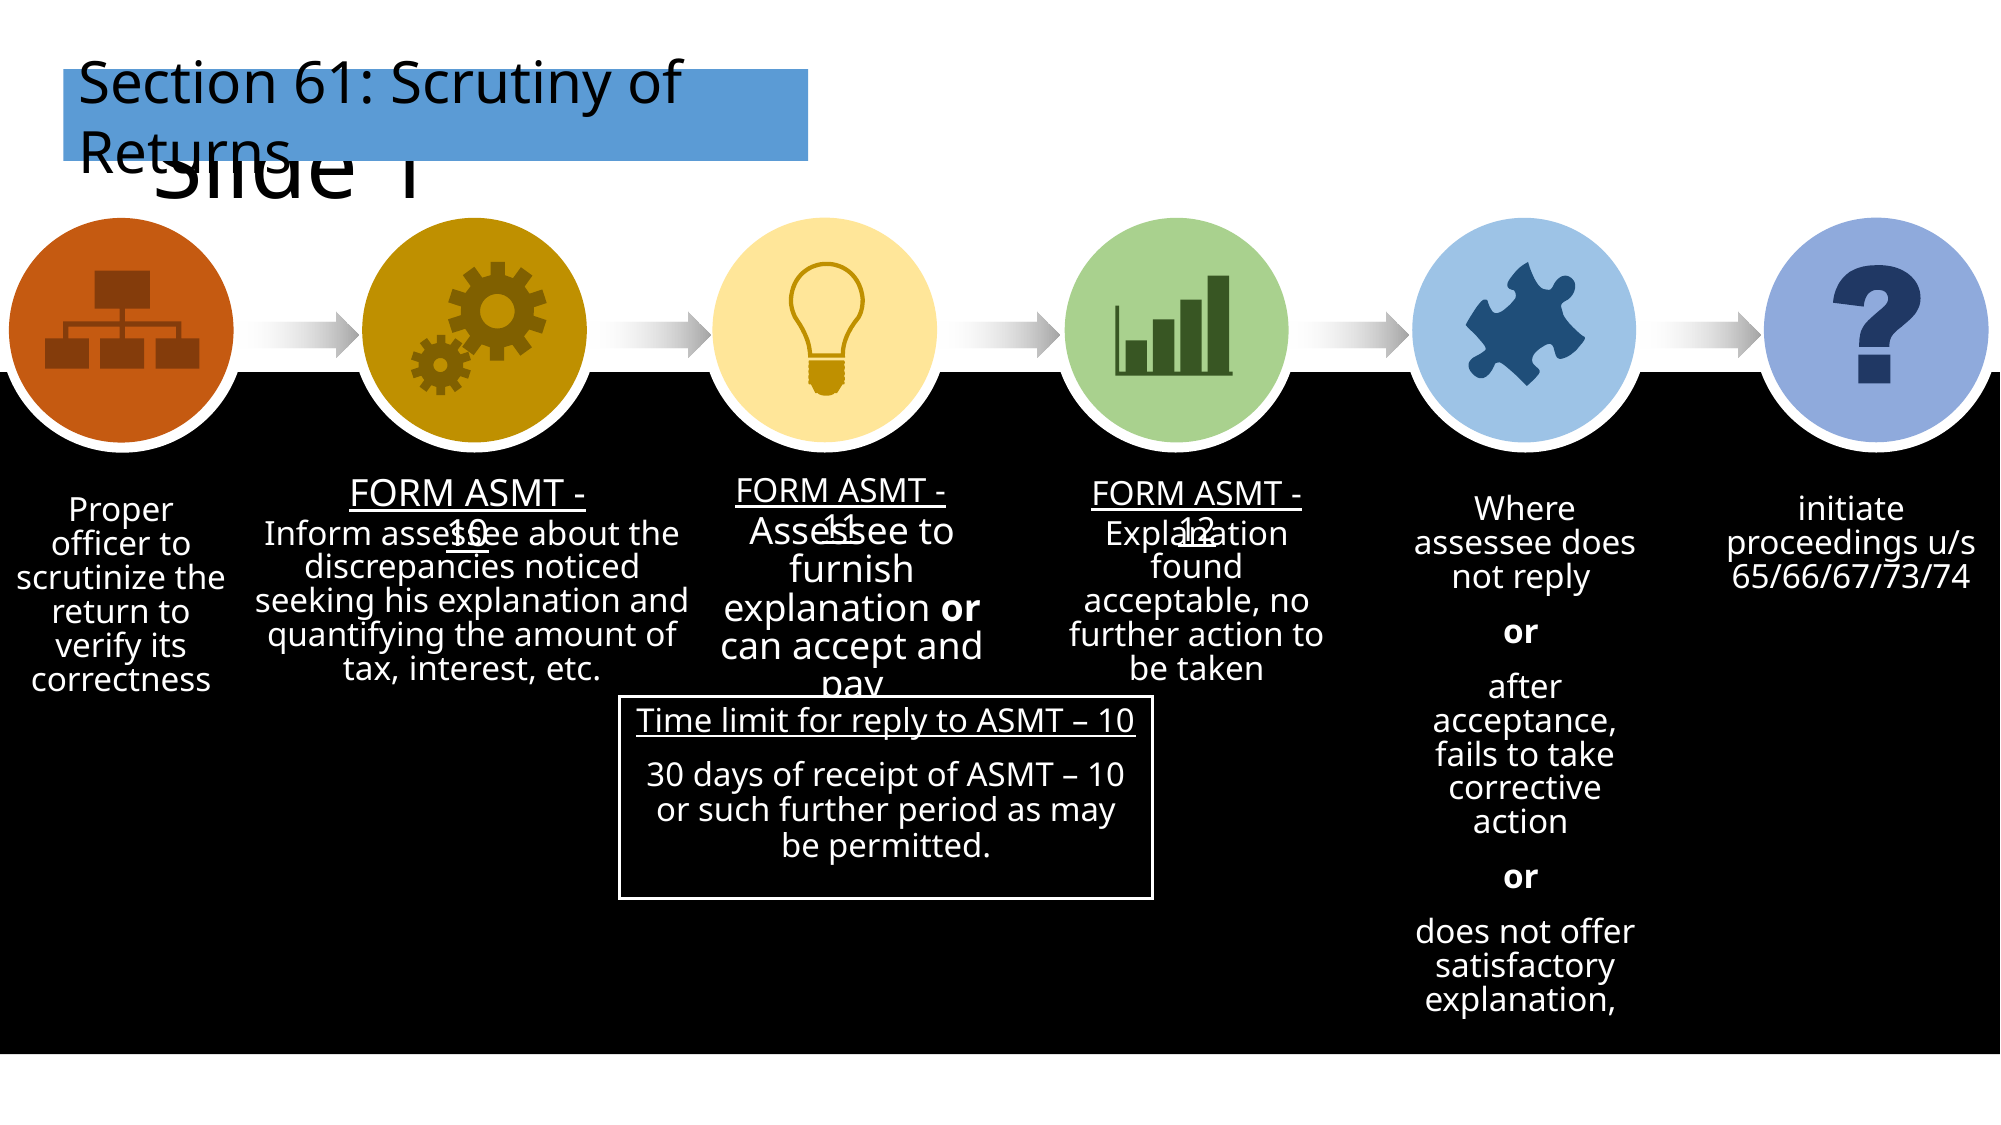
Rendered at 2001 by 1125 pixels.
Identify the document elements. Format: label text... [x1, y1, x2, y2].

list Proper officer to scrutinize the return to verify its correctness [0, 486, 244, 695]
text_box Section 61: Scrutiny of Returns [62, 68, 809, 162]
list initiate proceedings u/s 65/66/67/73/74 [1702, 486, 2000, 629]
text_box [410, 261, 547, 396]
text_box [45, 270, 200, 369]
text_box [1115, 275, 1233, 376]
list FORM ASMT - 10 [318, 466, 617, 508]
list Time limit for reply to ASMT – 10 30 days of receipt of ASMT – 10 or such further period as may be permitted. [618, 695, 1154, 900]
list Inform assessee about the discrepancies noticed seeking his explanation and quantifying the amount of tax, interest, etc. [232, 510, 712, 612]
title Slide 1 [137, 59, 1863, 278]
list Where assessee does not reply or after acceptance, fails to take corrective action or does not offer satisfactory explanation, [1390, 486, 1661, 629]
list FORM ASMT - 12 [1061, 469, 1333, 510]
list Explanation found acceptable, no further action to be taken [1048, 510, 1346, 612]
text_box [1833, 265, 1921, 347]
text_box [1465, 261, 1585, 386]
list Assessee to furnish explanation or can accept and pay [688, 506, 1016, 609]
text_box [1858, 354, 1891, 384]
text_box FORM ASMT - 11 [705, 466, 977, 508]
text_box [788, 261, 865, 396]
